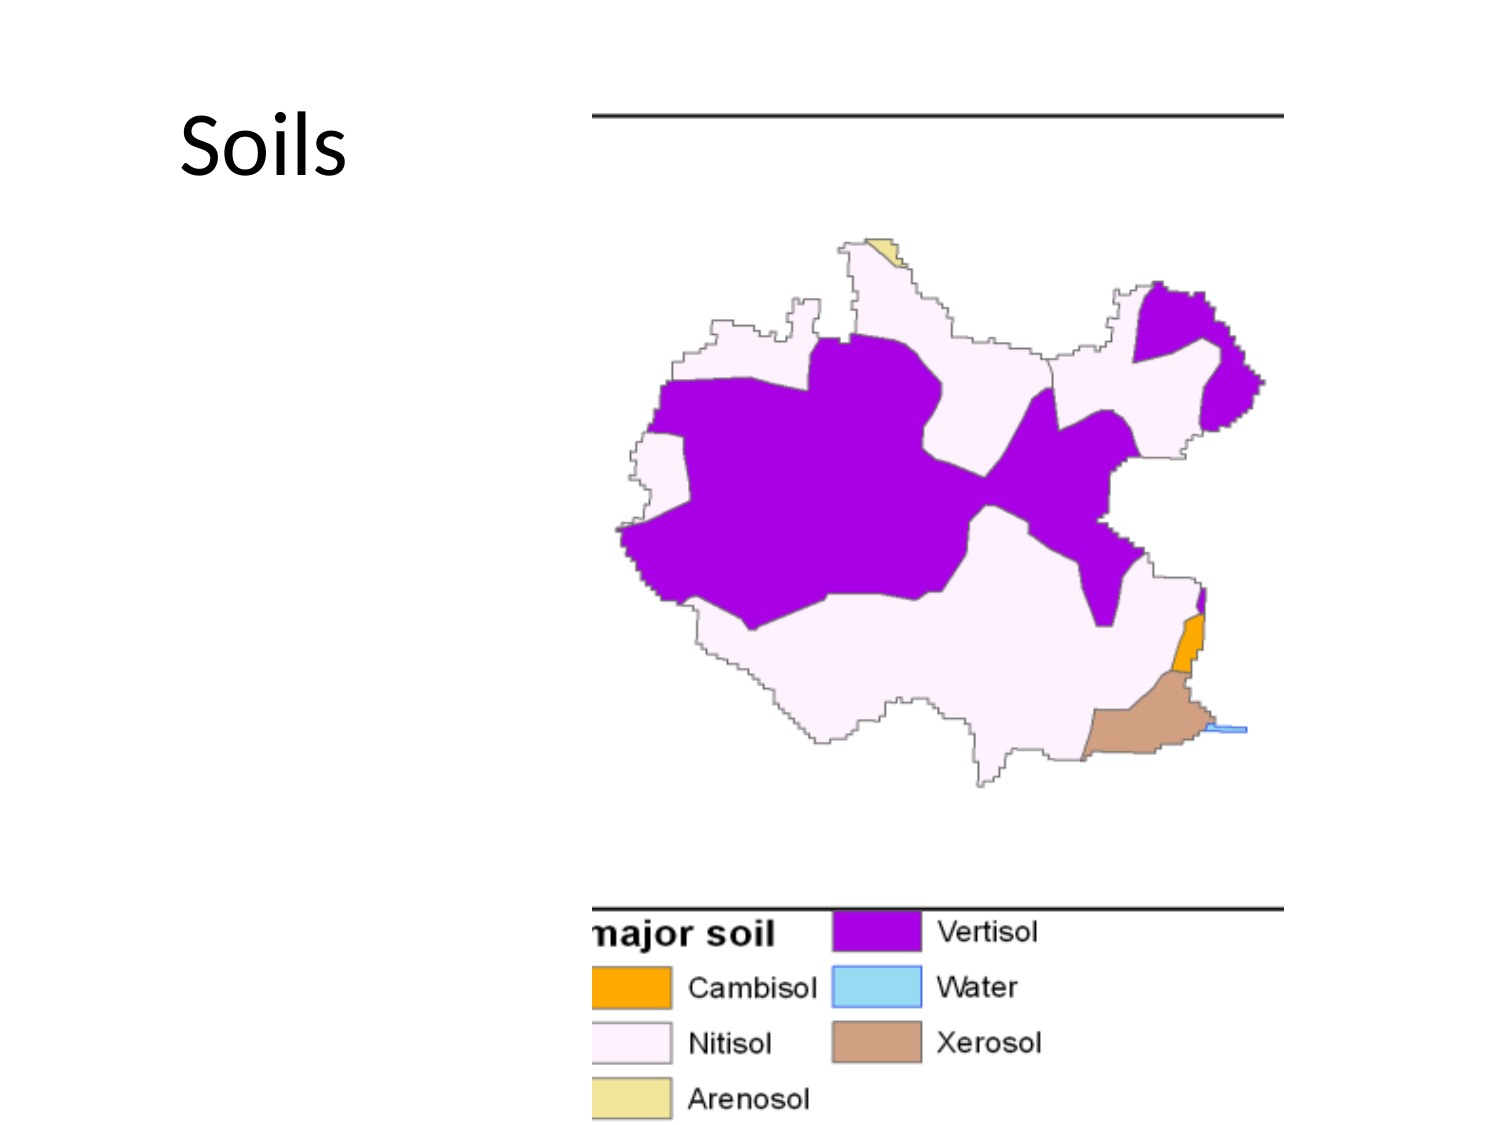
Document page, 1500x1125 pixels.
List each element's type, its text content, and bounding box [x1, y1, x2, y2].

picture [591, 44, 1285, 1125]
title Soils [75, 45, 474, 233]
